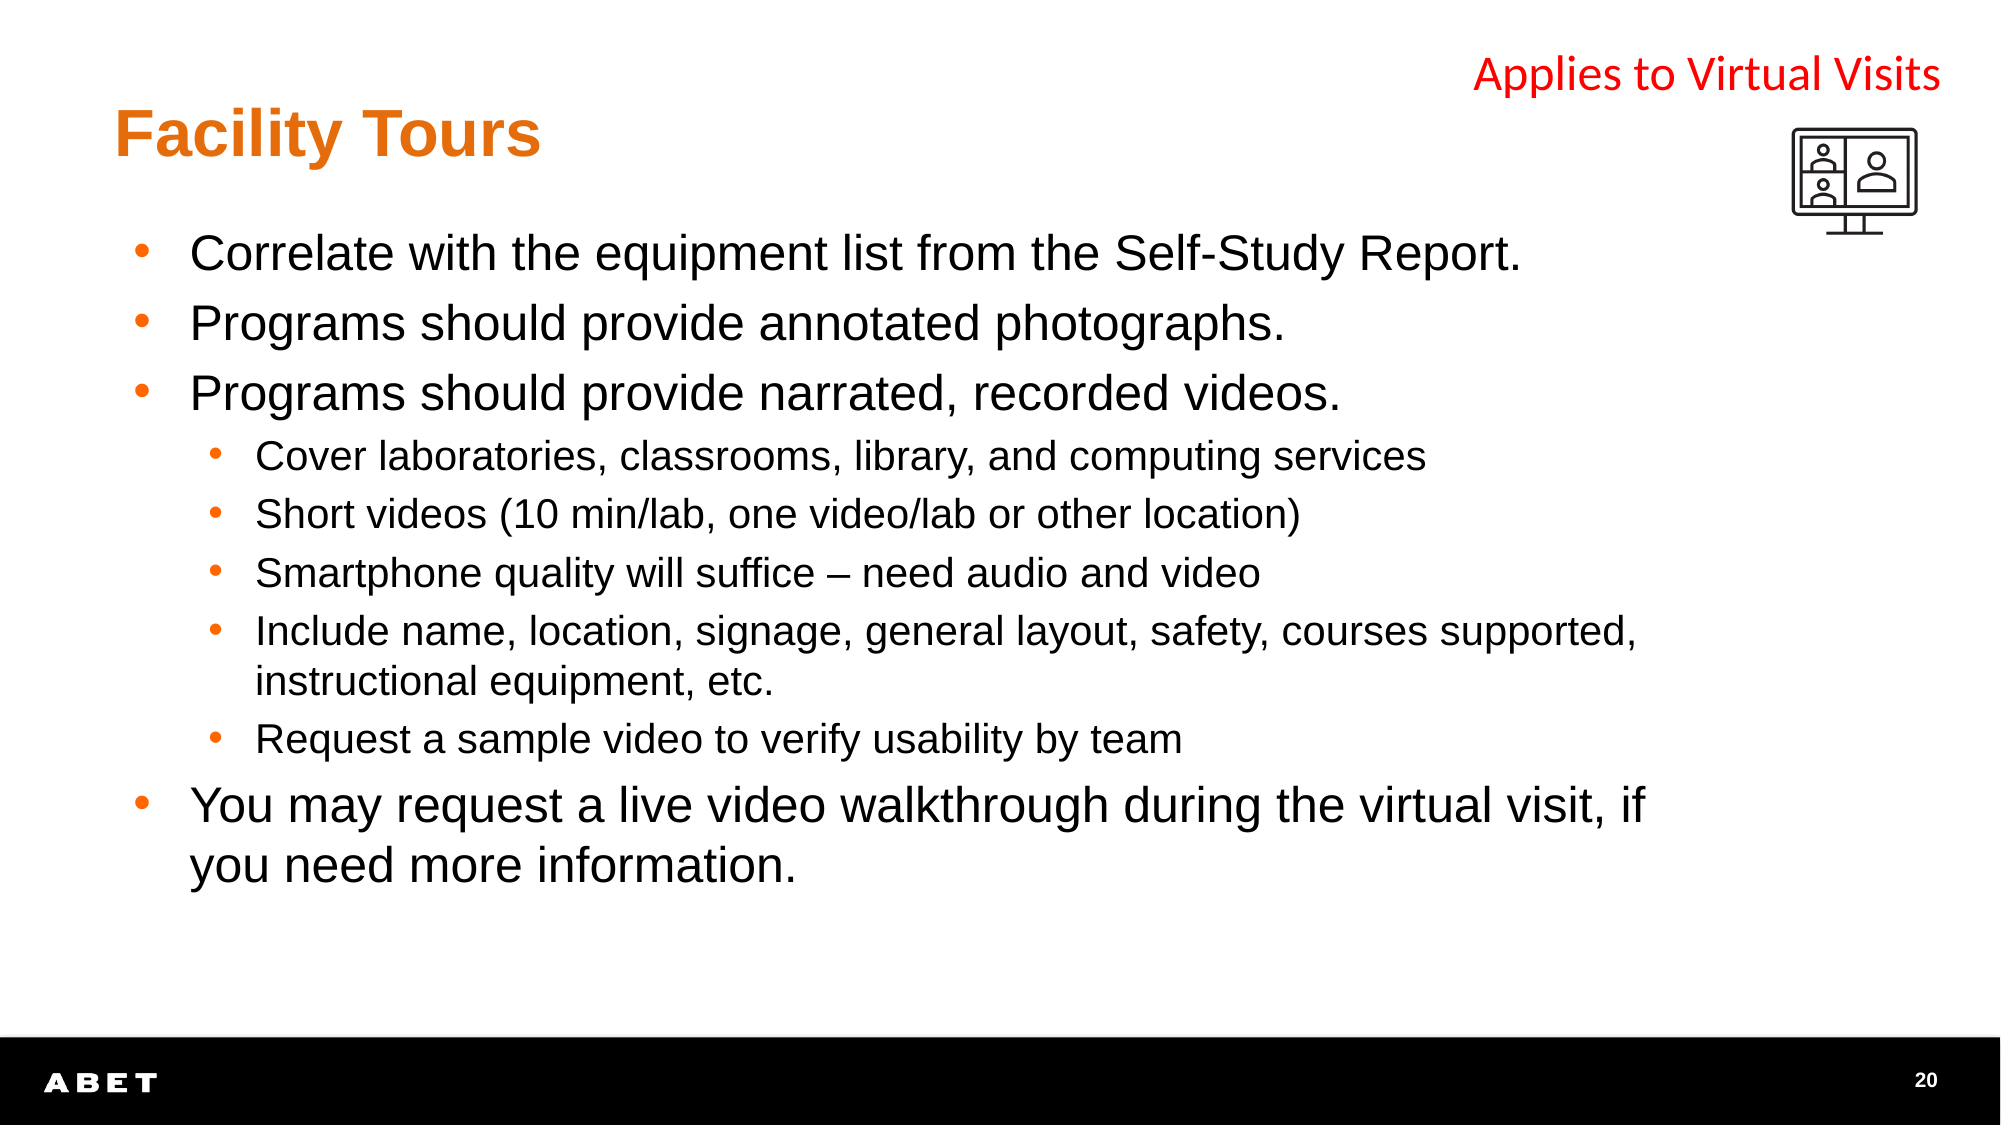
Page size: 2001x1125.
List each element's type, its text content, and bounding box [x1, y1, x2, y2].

picture [1779, 103, 1930, 255]
picture [16, 1052, 184, 1113]
title Facility Tours [99, 82, 1774, 213]
text_box Applies to Virtual Visits [1458, 32, 1957, 108]
list Correlate with the equipment list from the Self-Study Report. Programs should provide annotated photographs. Programs should provide narrated, recorded videos. Cover laboratories, classrooms, library, and computing services Short videos (10 min/lab, one video/lab or other location) Smartphone quality will suffice – need audio and video Include name, location, signage, general layout, safety, courses supported, instructional equipment, etc. Request a sample video to verify usability by team You may request a live video walkthrough during the virtual visit, if you need more information. [118, 213, 1713, 975]
